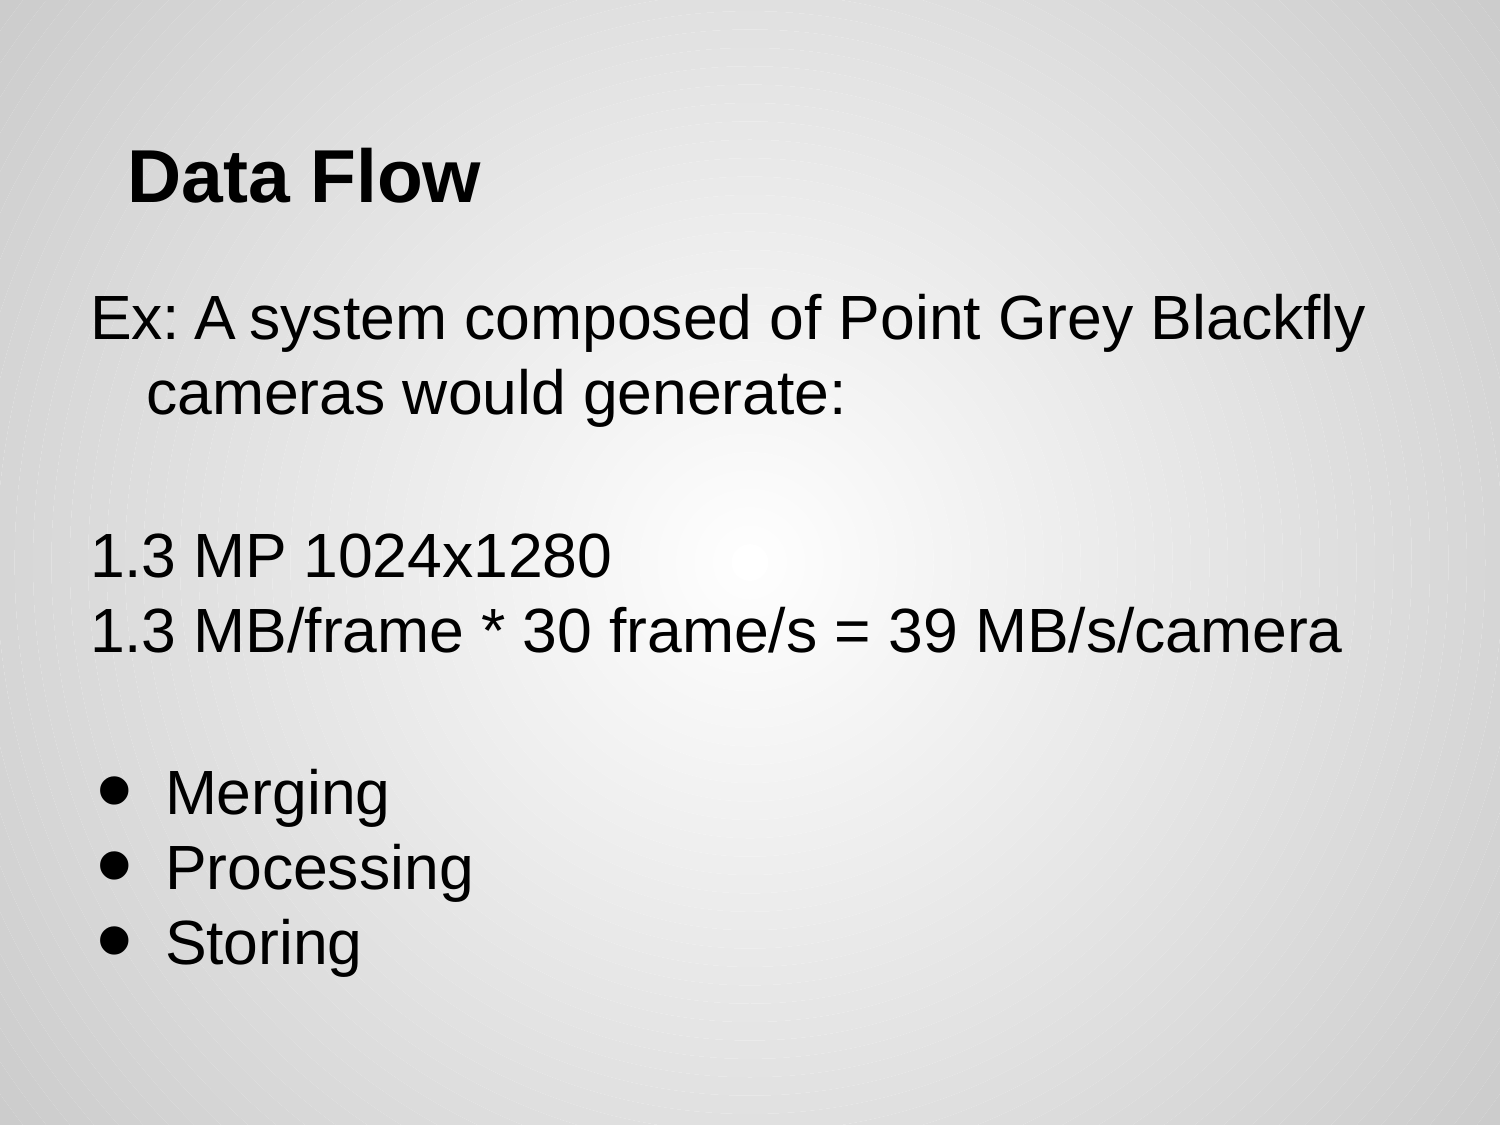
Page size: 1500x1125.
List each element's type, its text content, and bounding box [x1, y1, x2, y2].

title Data Flow [75, 45, 1425, 233]
list Ex: A system composed of Point Grey Blackfly cameras would generate: 1.3 MP 1024x1280 1.3 MB/frame * 30 frame/s = 39 MB/s/camera Merging Processing Storing [75, 262, 1425, 1078]
